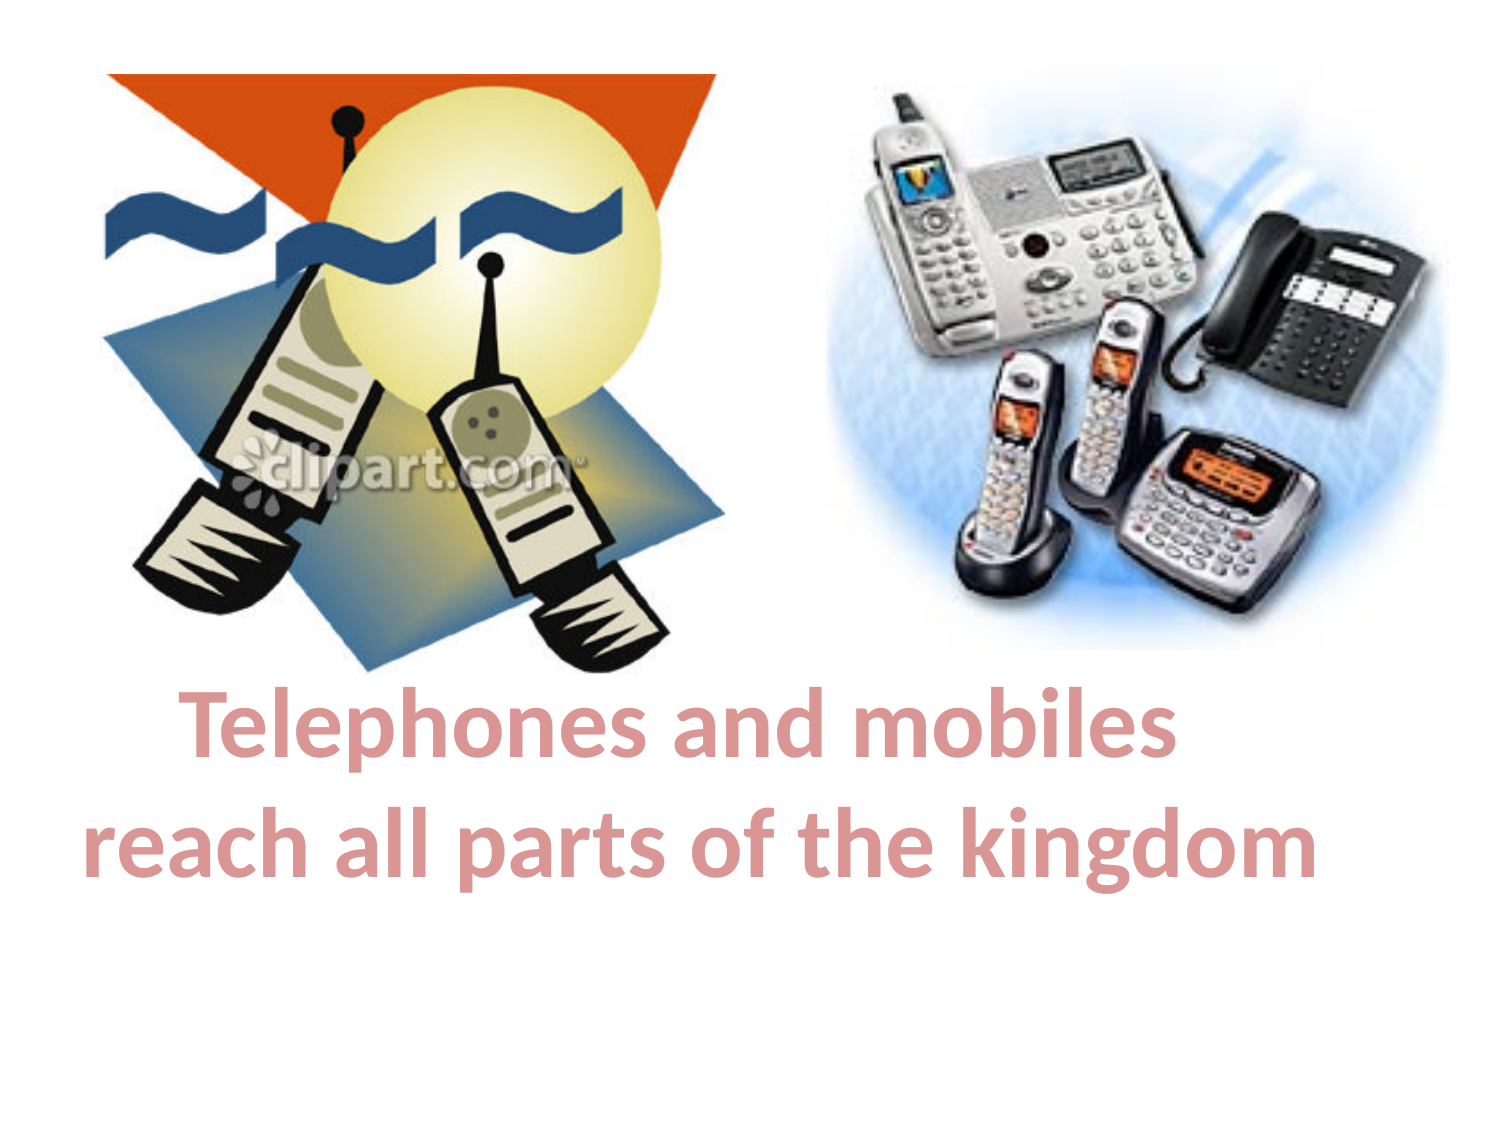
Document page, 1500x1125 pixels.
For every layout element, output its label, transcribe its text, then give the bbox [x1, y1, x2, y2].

picture [99, 74, 726, 677]
text_box Telephones and mobiles reach all parts of the kingdom [44, 649, 1336, 905]
picture [824, 62, 1451, 651]
